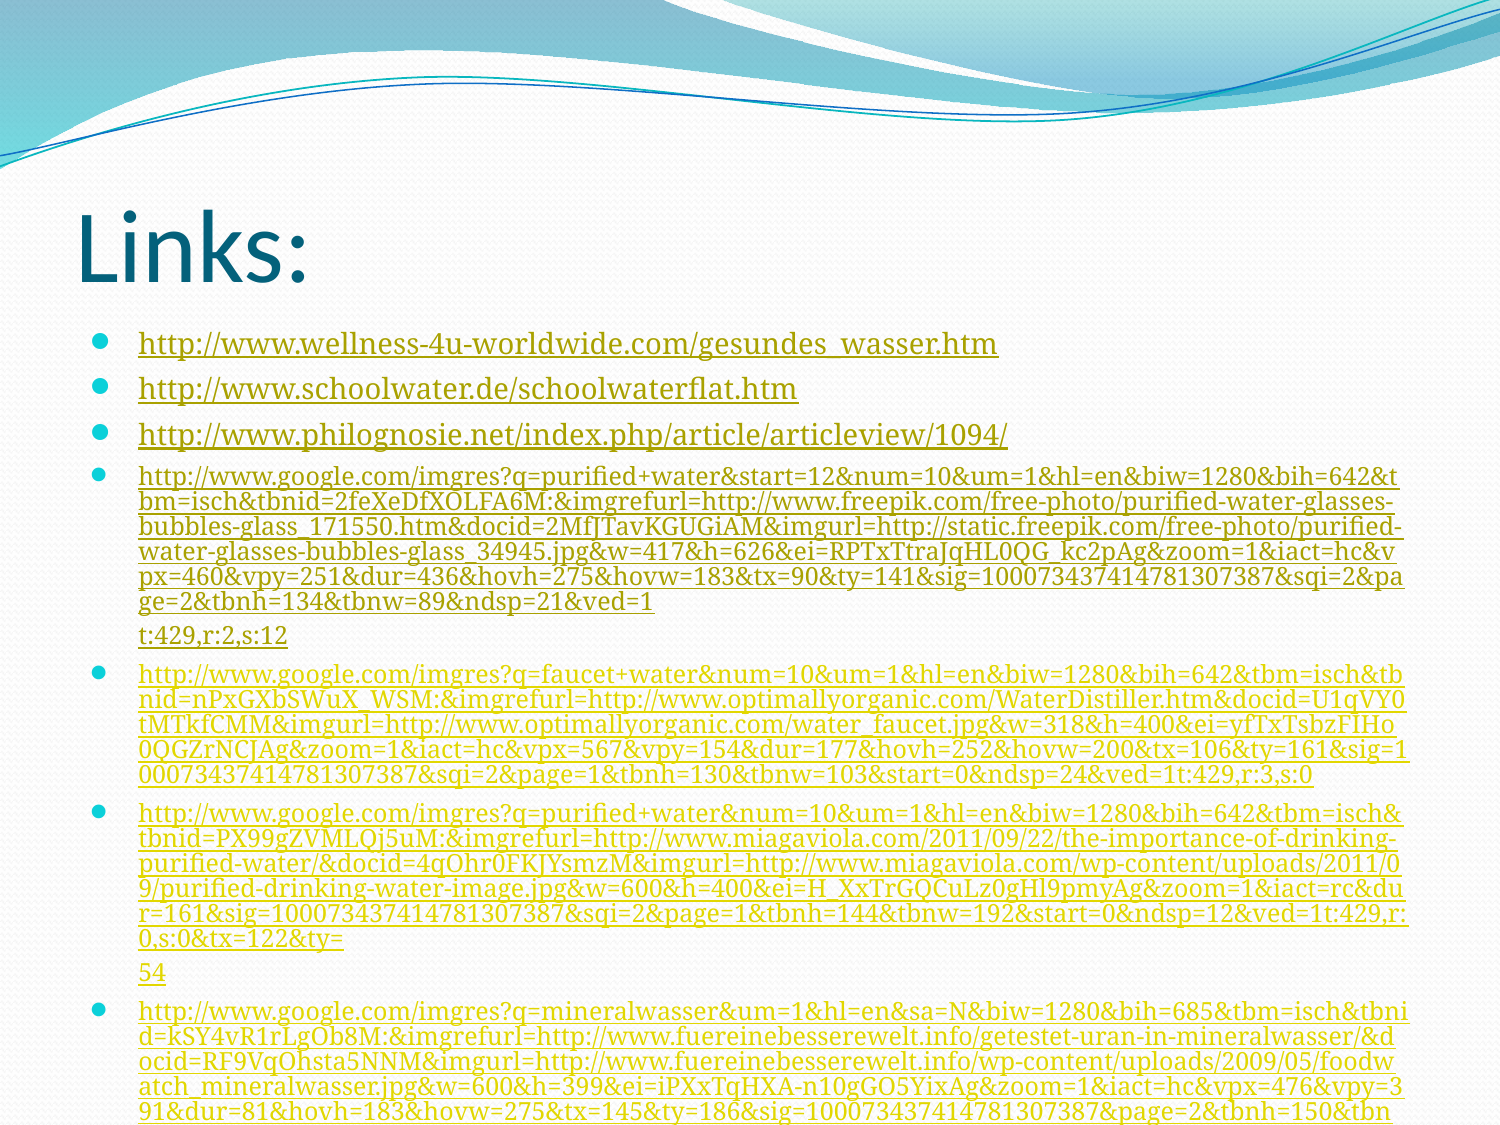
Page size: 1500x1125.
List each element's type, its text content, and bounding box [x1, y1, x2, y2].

list http://www.wellness-4u-worldwide.com/gesundes_wasser.htm http://www.schoolwater.de/schoolwaterflat.htm http://www.philognosie.net/index.php/article/articleview/1094/ http://www.google.com/imgres?q=purified+water&start=12&num=10&um=1&hl=en&biw=1280&bih=642&tbm=isch&tbnid=2feXeDfXOLFA6M:&imgrefurl=http://www.freepik.com/free-photo/purified-water-glasses-bubbles-glass_171550.htm&docid=2MfJTavKGUGiAM&imgurl=http://static.freepik.com/free-photo/purified-water-glasses-bubbles-glass_34945.jpg&w=417&h=626&ei=RPTxTtraJqHL0QG_kc2pAg&zoom=1&iact=hc&vpx=460&vpy=251&dur=436&hovh=275&hovw=183&tx=90&ty=141&sig=100073437414781307387&sqi=2&page=2&tbnh=134&tbnw=89&ndsp=21&ved=1t:429,r:2,s:12 http://www.google.com/imgres?q=faucet+water&num=10&um=1&hl=en&biw=1280&bih=642&tbm=isch&tbnid=nPxGXbSWuX_WSM:&imgrefurl=http://www.optimallyorganic.com/WaterDistiller.htm&docid=U1qVY0tMTkfCMM&imgurl=http://www.optimallyorganic.com/water_faucet.jpg&w=318&h=400&ei=yfTxTsbzFIHo0QGZrNCJAg&zoom=1&iact=hc&vpx=567&vpy=154&dur=177&hovh=252&hovw=200&tx=106&ty=161&sig=100073437414781307387&sqi=2&page=1&tbnh=130&tbnw=103&start=0&ndsp=24&ved=1t:429,r:3,s:0 http://www.google.com/imgres?q=purified+water&num=10&um=1&hl=en&biw=1280&bih=642&tbm=isch&tbnid=PX99gZVMLQj5uM:&imgrefurl=http://www.miagaviola.com/2011/09/22/the-importance-of-drinking-purified-water/&docid=4qOhr0FKJYsmzM&imgurl=http://www.miagaviola.com/wp-content/uploads/2011/09/purified-drinking-water-image.jpg&w=600&h=400&ei=H_XxTrGQCuLz0gHl9pmyAg&zoom=1&iact=rc&dur=161&sig=100073437414781307387&sqi=2&page=1&tbnh=144&tbnw=192&start=0&ndsp=12&ved=1t:429,r:0,s:0&tx=122&ty=54 http://www.google.com/imgres?q=mineralwasser&um=1&hl=en&sa=N&biw=1280&bih=685&tbm=isch&tbnid=kSY4vR1rLgOb8M:&imgrefurl=http://www.fuereinebesserewelt.info/getestet-uran-in-mineralwasser/&docid=RF9VqOhsta5NNM&imgurl=http://www.fuereinebesserewelt.info/wp-content/uploads/2009/05/foodwatch_mineralwasser.jpg&w=600&h=399&ei=iPXxTqHXA-n10gGO5YixAg&zoom=1&iact=hc&vpx=476&vpy=391&dur=81&hovh=183&hovw=275&tx=145&ty=186&sig=100073437414781307387&page=2&tbnh=150&tbnw=200&start=22&ndsp=24&ved=1t:429,r:2,s:22 [75, 317, 1425, 1038]
title Links: [75, 115, 1425, 303]
